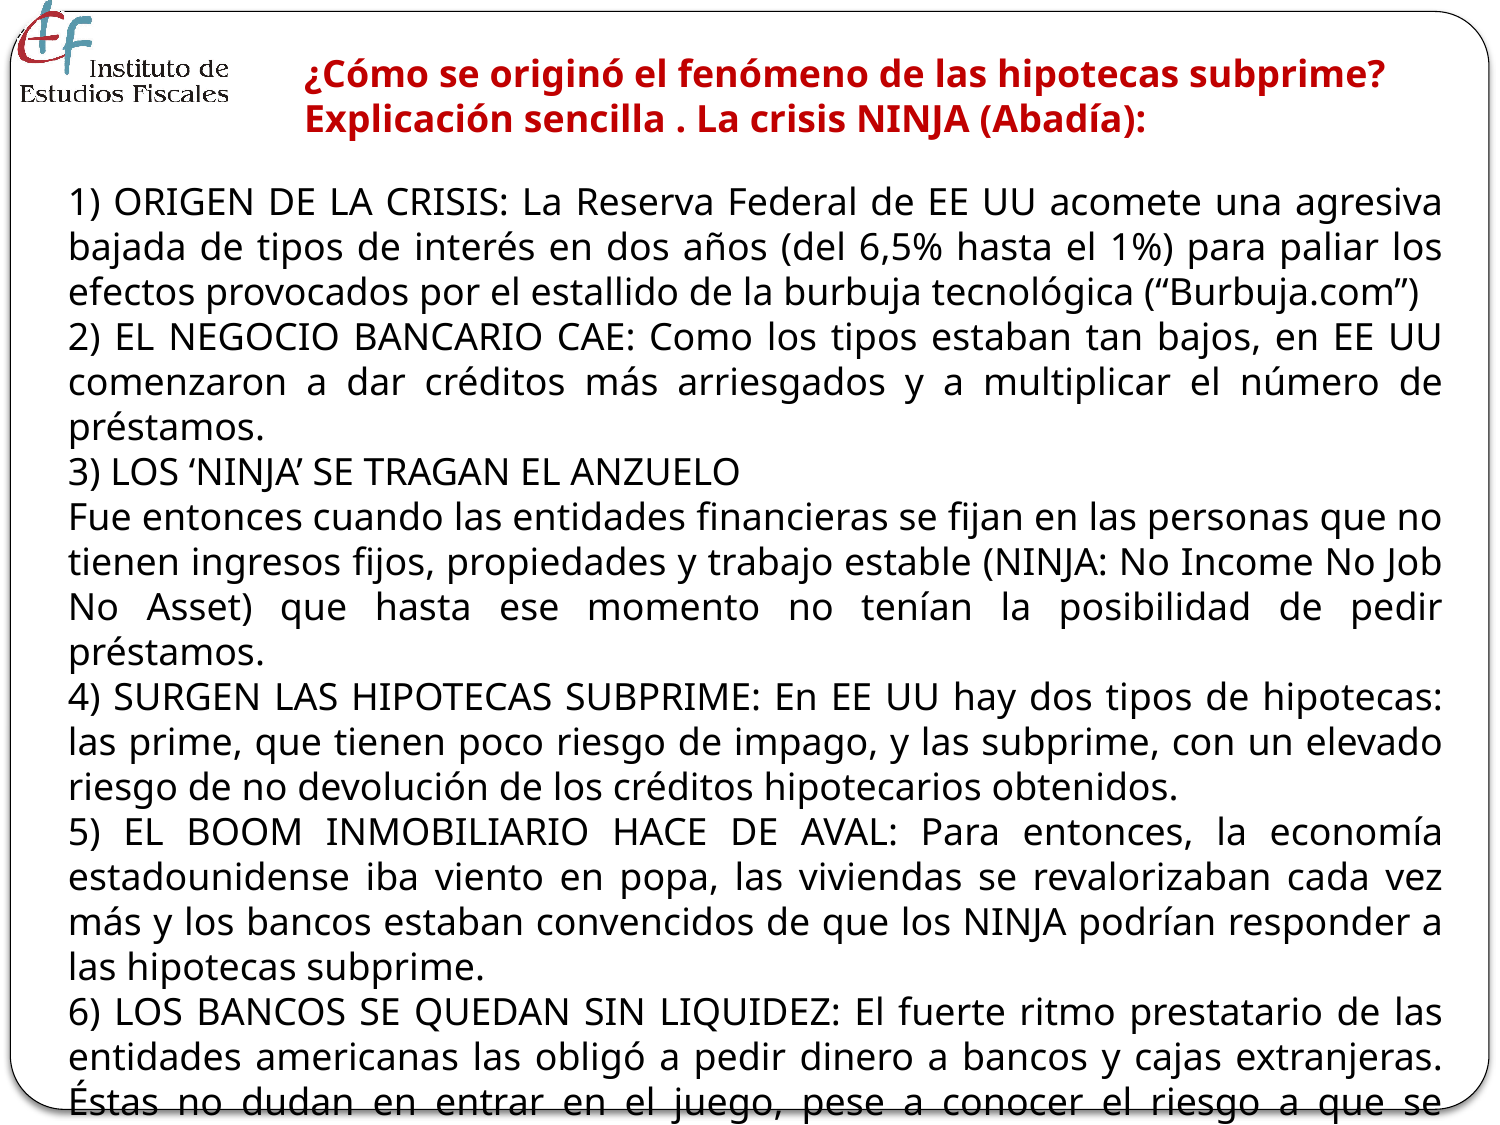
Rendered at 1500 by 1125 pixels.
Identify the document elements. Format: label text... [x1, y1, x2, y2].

text_box ¿Cómo se originó el fenómeno de las hipotecas subprime? Explicación sencilla . La crisis NINJA (Abadía): [289, 42, 1412, 148]
picture [17, 0, 228, 102]
text_box 1) ORIGEN DE LA CRISIS: La Reserva Federal de EE UU acomete una agresiva bajada de tipos de interés en dos años (del 6,5% hasta el 1%) para paliar los efectos provocados por el estallido de la burbuja tecnológica (“Burbuja.com”) 2) EL NEGOCIO BANCARIO CAE: Como los tipos estaban tan bajos, en EE UU comenzaron a dar créditos más arriesgados y a multiplicar el número de préstamos. 3) LOS ‘NINJA’ SE TRAGAN EL ANZUELO Fue entonces cuando las entidades financieras se fijan en las personas que no tienen ingresos fijos, propiedades y trabajo estable (NINJA: No Income No Job No Asset) que hasta ese momento no tenían la posibilidad de pedir préstamos. 4) SURGEN LAS HIPOTECAS SUBPRIME: En EE UU hay dos tipos de hipotecas: las prime, que tienen poco riesgo de impago, y las subprime, con un elevado riesgo de no devolución de los créditos hipotecarios obtenidos. 5) EL BOOM INMOBILIARIO HACE DE AVAL: Para entonces, la economía estadounidense iba viento en popa, las viviendas se revalorizaban cada vez más y los bancos estaban convencidos de que los NINJA podrían responder a las hipotecas subprime. 6) LOS BANCOS SE QUEDAN SIN LIQUIDEZ: El fuerte ritmo prestatario de las entidades americanas las obligó a pedir dinero a bancos y cajas extranjeras. Éstas no dudan en entrar en el juego, pese a conocer el riesgo a que se estaban exponiendo en todo momento. [53, 125, 1459, 1125]
